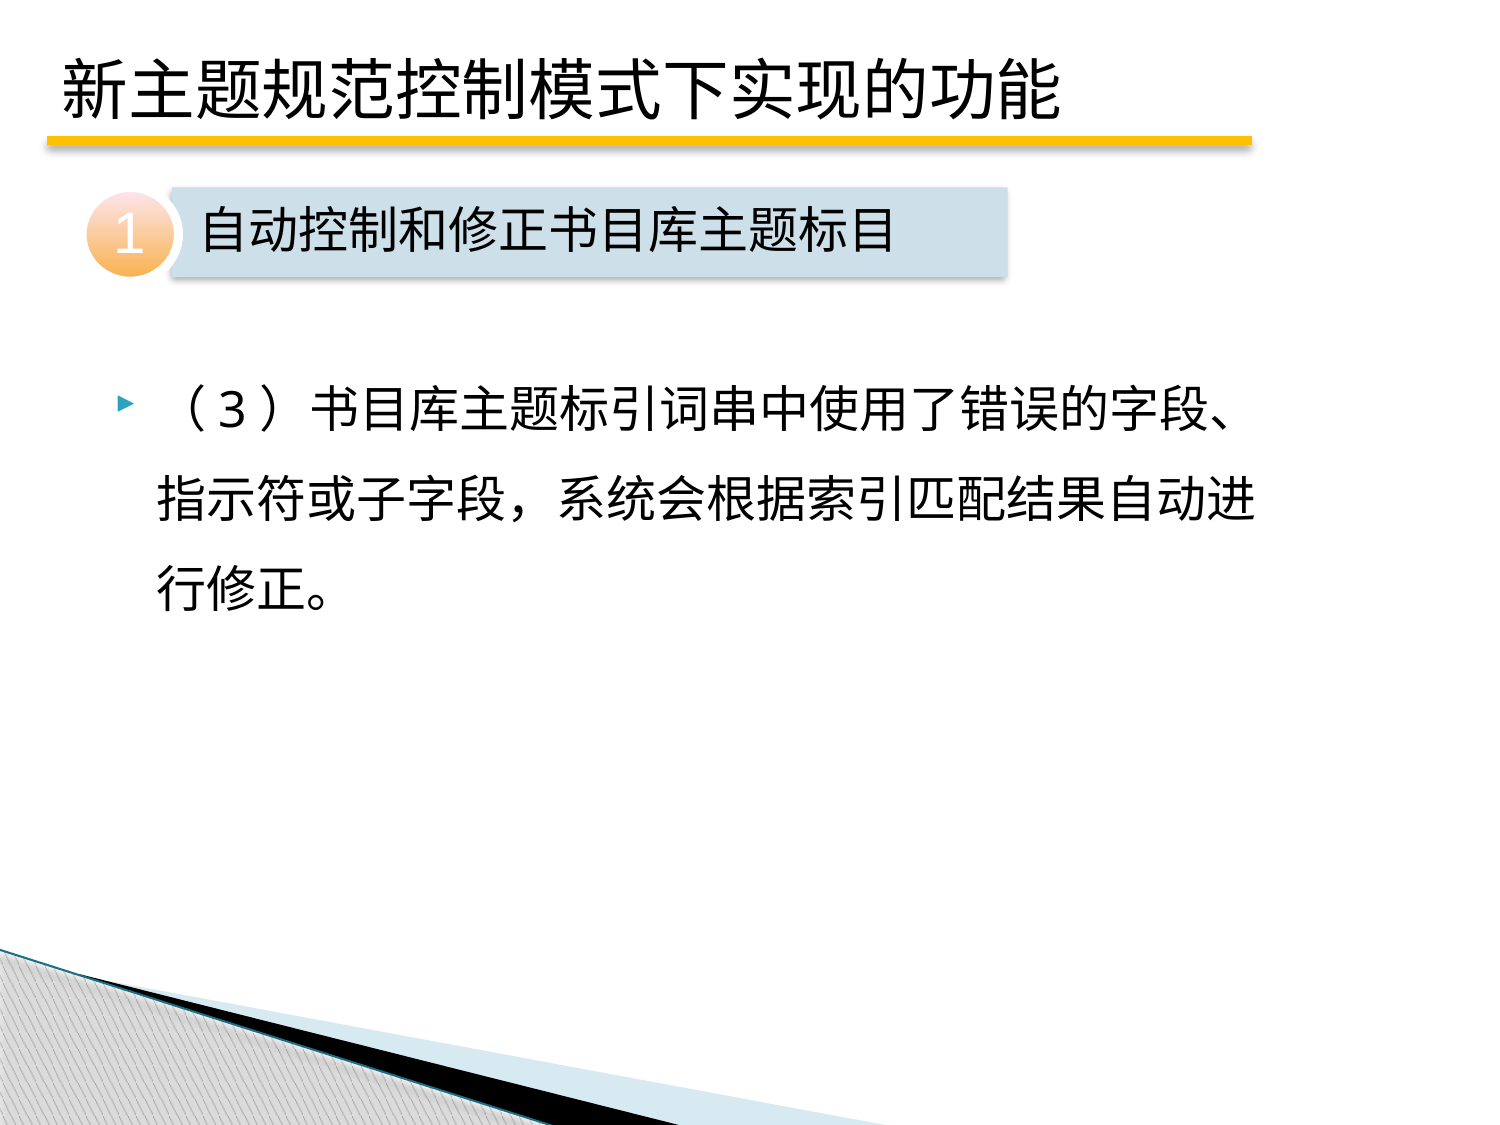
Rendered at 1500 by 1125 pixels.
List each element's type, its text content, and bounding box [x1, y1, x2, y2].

list （3）书目库主题标引词串中使用了错误的字段、指示符或子字段，系统会根据索引匹配结果自动进行修正。 [82, 339, 1278, 821]
text_box 新主题规范控制模式下实现的功能 [46, 35, 1102, 136]
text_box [81, 187, 1009, 282]
